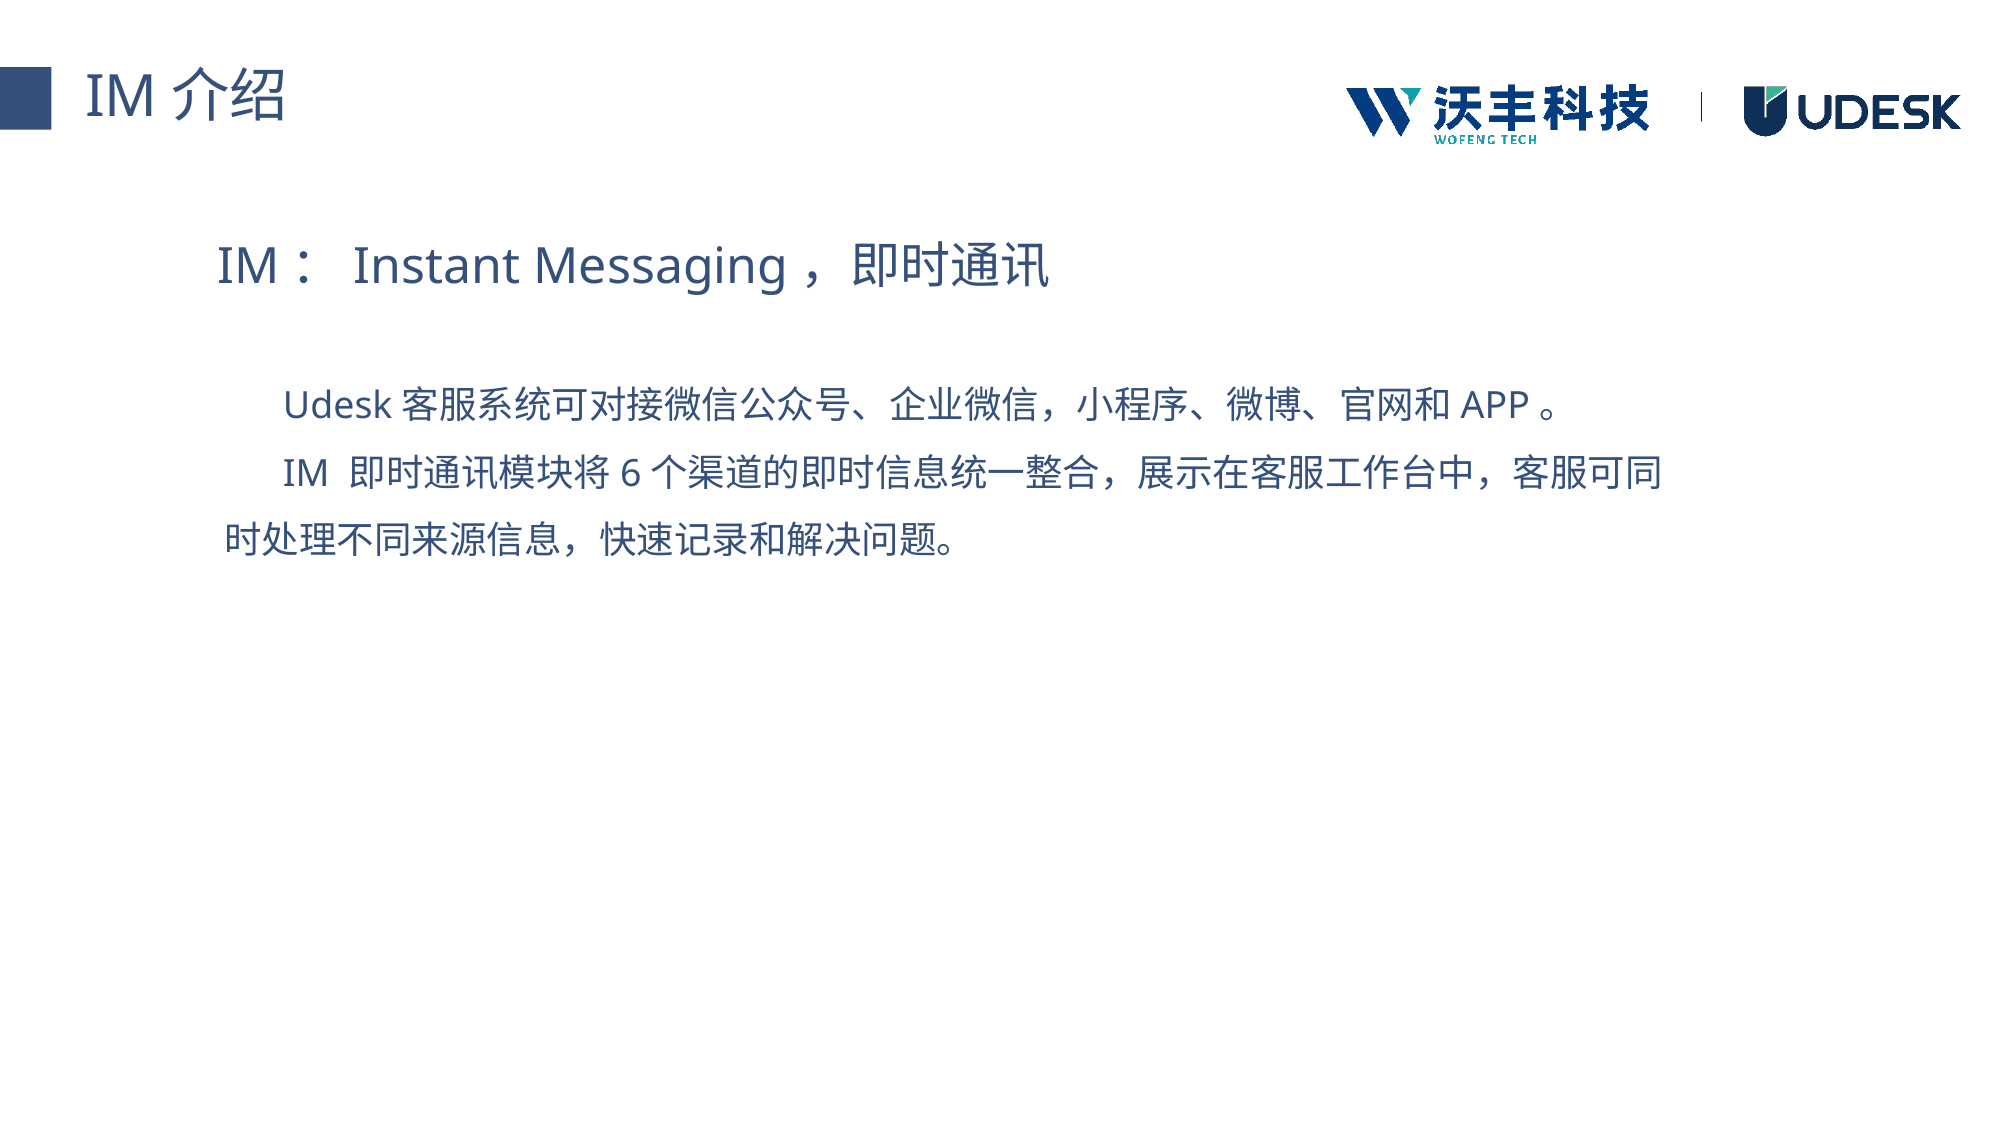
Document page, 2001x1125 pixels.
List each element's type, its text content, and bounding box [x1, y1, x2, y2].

picture [1344, 32, 1982, 185]
text_box Udesk客服系统可对接微信公众号、企业微信，小程序、微博、官网和APP。 IM 即时通讯模块将6个渠道的即时信息统一整合，展示在客服工作台中，客服可同时处理不同来源信息，快速记录和解决问题。 [224, 358, 1686, 562]
text_box IM：Instant Messaging，即时通讯 [217, 240, 1768, 295]
text_box IM介绍 [85, 66, 289, 130]
